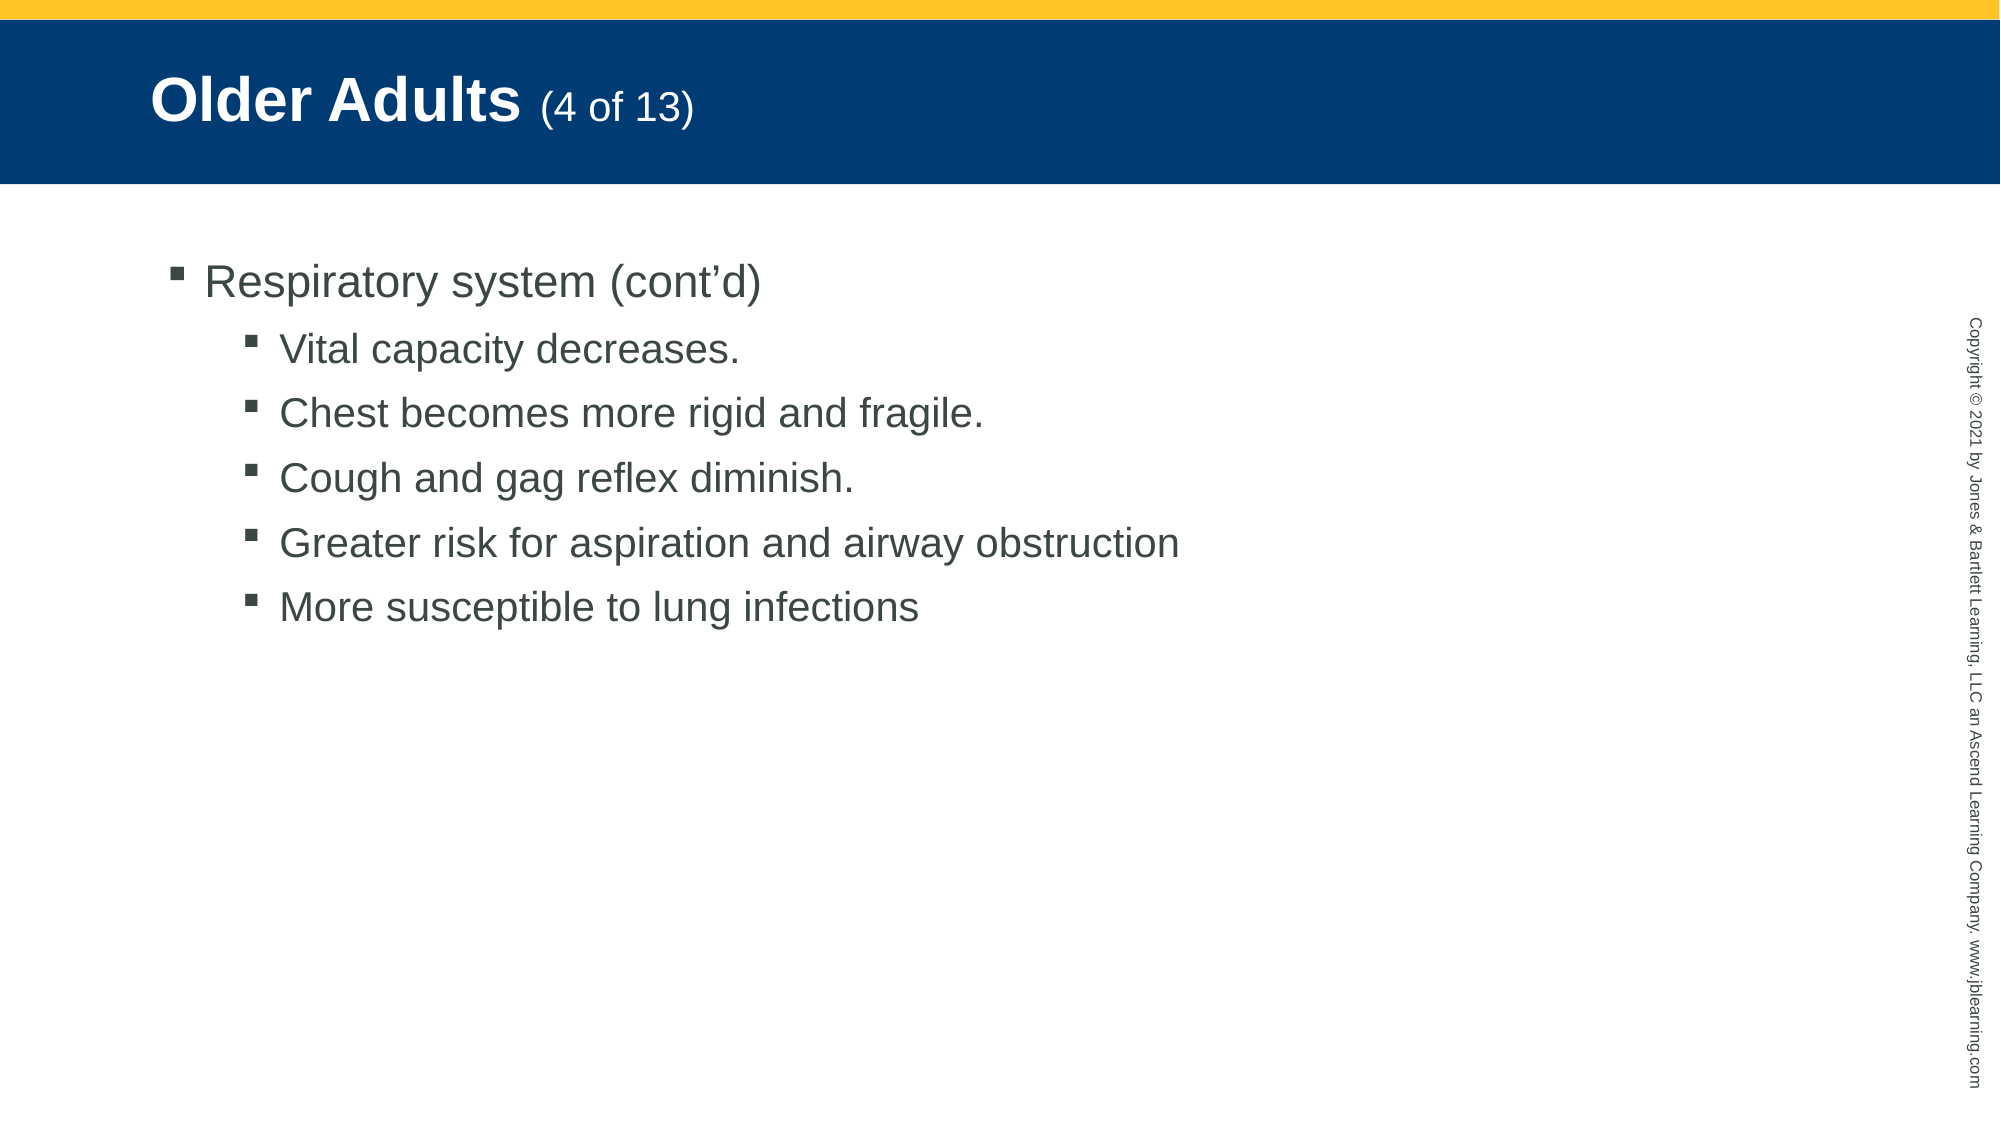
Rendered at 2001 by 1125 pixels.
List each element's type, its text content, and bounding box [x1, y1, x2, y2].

list Respiratory system (cont’d) Vital capacity decreases. Chest becomes more rigid and fragile. Cough and gag reflex diminish. Greater risk for aspiration and airway obstruction More susceptible to lung infections [151, 244, 1840, 1016]
title Older Adults (4 of 13) [0, 19, 2000, 185]
